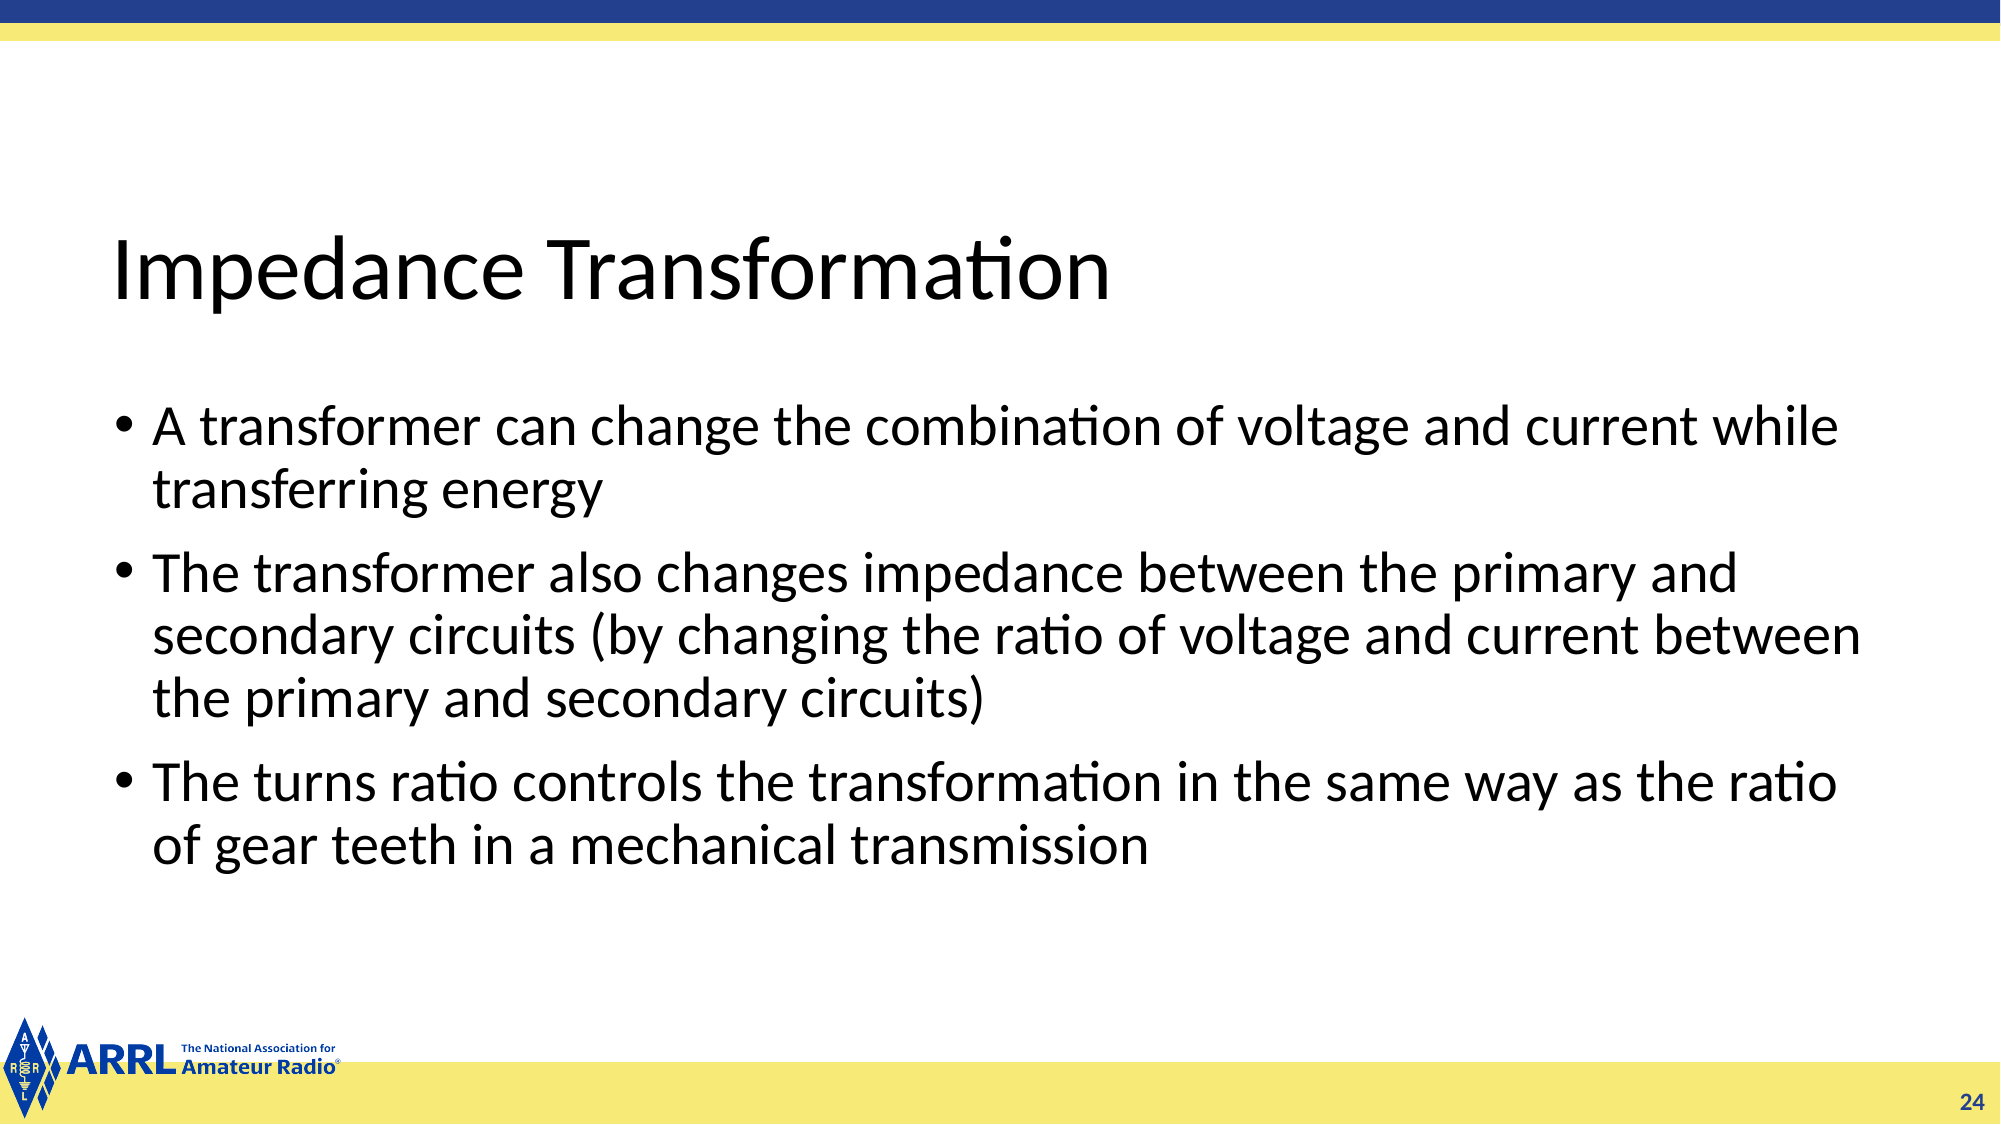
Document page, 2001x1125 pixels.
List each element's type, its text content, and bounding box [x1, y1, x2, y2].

title Impedance Transformation [96, 212, 1897, 356]
picture [1, 1015, 342, 1121]
list A transformer can change the combination of voltage and current while transferring energy The transformer also changes impedance between the primary and secondary circuits (by changing the ratio of voltage and current between the primary and secondary circuits) The turns ratio controls the transformation in the same way as the ratio of gear teeth in a mechanical transmission [99, 387, 1900, 1075]
